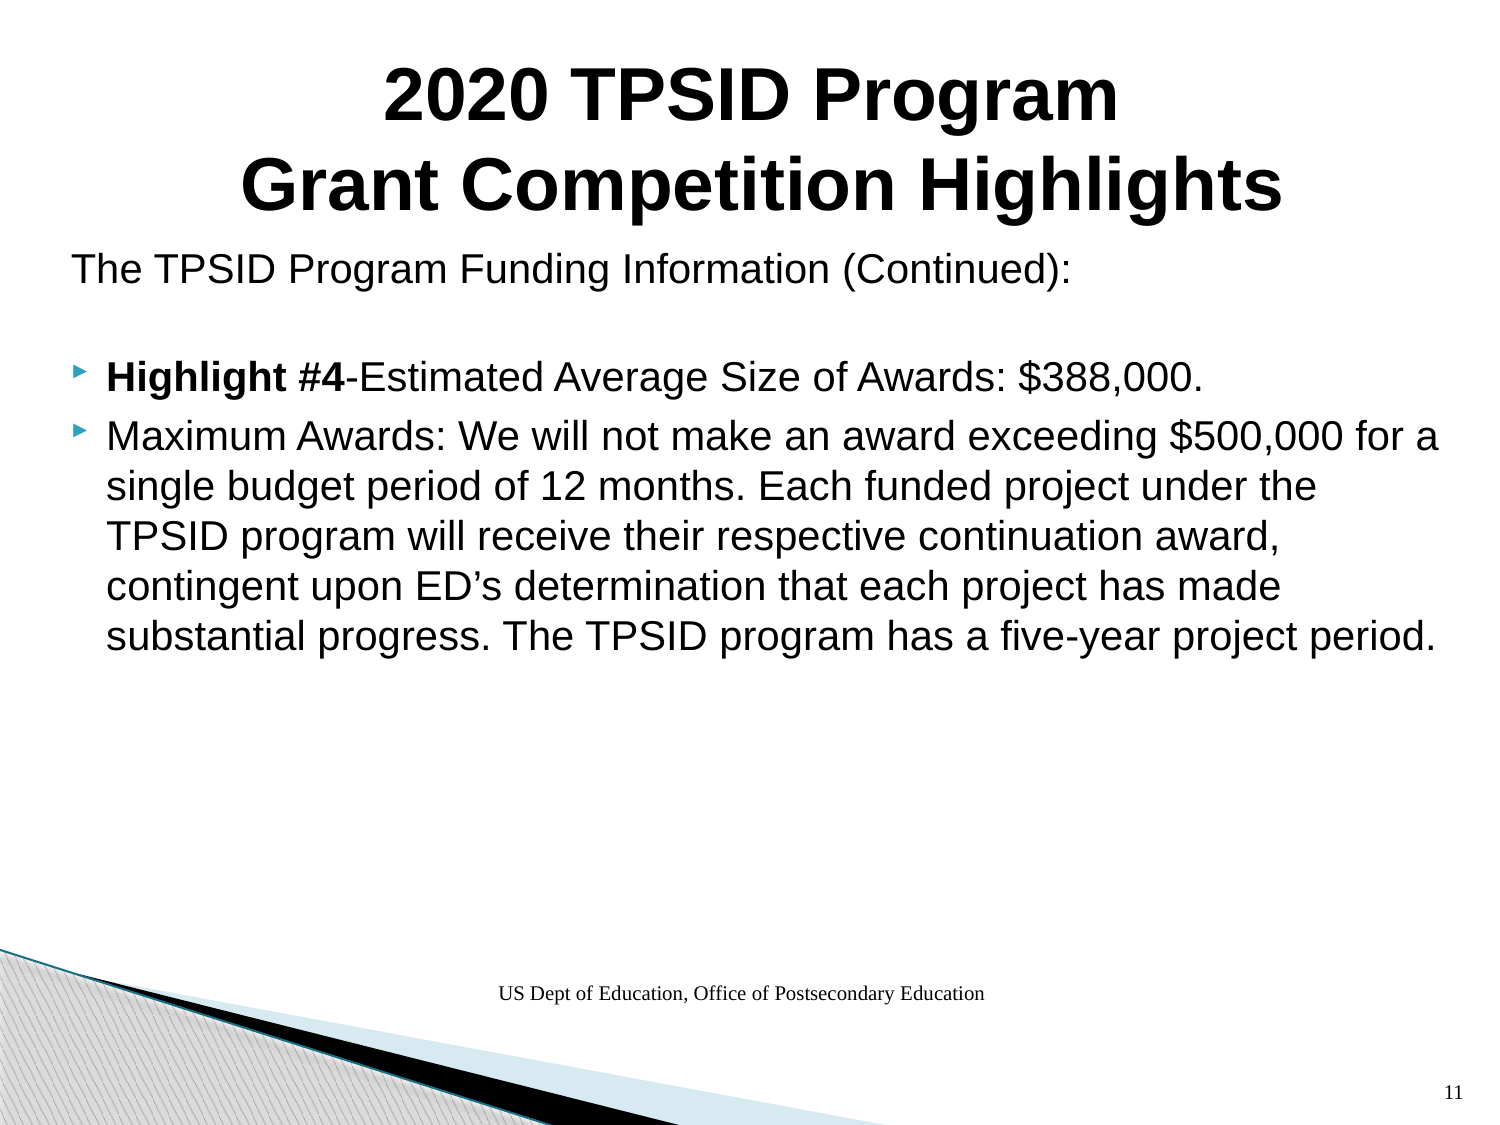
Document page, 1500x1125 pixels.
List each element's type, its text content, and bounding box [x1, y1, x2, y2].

title 2020 TPSID Program Grant Competition Highlights [87, 37, 1438, 234]
footer US Dept of Education, Office of Postsecondary Education [412, 991, 1000, 1013]
text_box The TPSID Program Funding Information (Continued): Highlight #4-Estimated Average Size of Awards: $388,000. Maximum Awards: We will not make an award exceeding $500,000 for a single budget period of 12 months. Each funded project under the TPSID program will receive their respective continuation award, contingent upon ED’s determination that each project has made substantial progress. The TPSID program has a five-year project period. [55, 234, 1456, 725]
slide_number 11 [1418, 1051, 1479, 1112]
